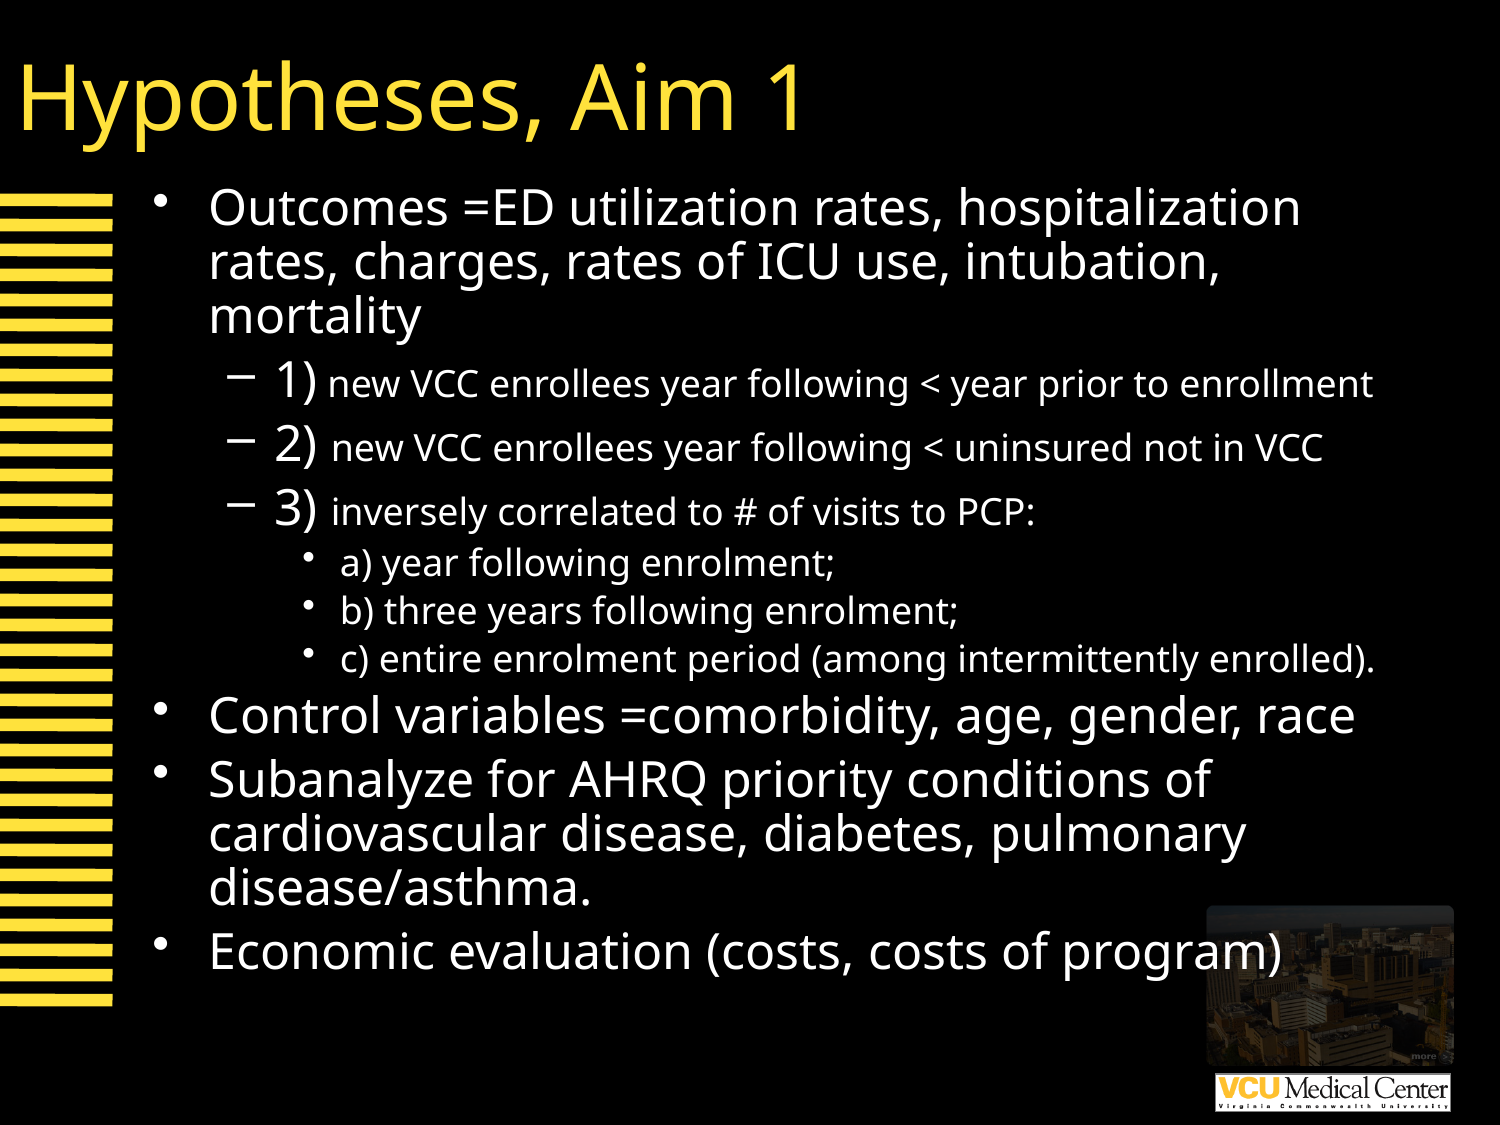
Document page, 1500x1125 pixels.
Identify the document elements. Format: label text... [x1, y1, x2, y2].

picture [1199, 900, 1461, 1072]
list Outcomes =ED utilization rates, hospitalization rates, charges, rates of ICU use, intubation, mortality 1) new VCC enrollees year following < year prior to enrollment 2) new VCC enrollees year following < uninsured not in VCC 3) inversely correlated to # of visits to PCP: a) year following enrolment; b) three years following enrolment; c) entire enrolment period (among intermittently enrolled). Control variables =comorbidity, age, gender, race Subanalyze for AHRQ priority conditions of cardiovascular disease, diabetes, pulmonary disease/asthma. Economic evaluation (costs, costs of program) [137, 174, 1413, 976]
picture [1216, 1075, 1450, 1111]
title Hypotheses, Aim 1 [0, 0, 1276, 188]
